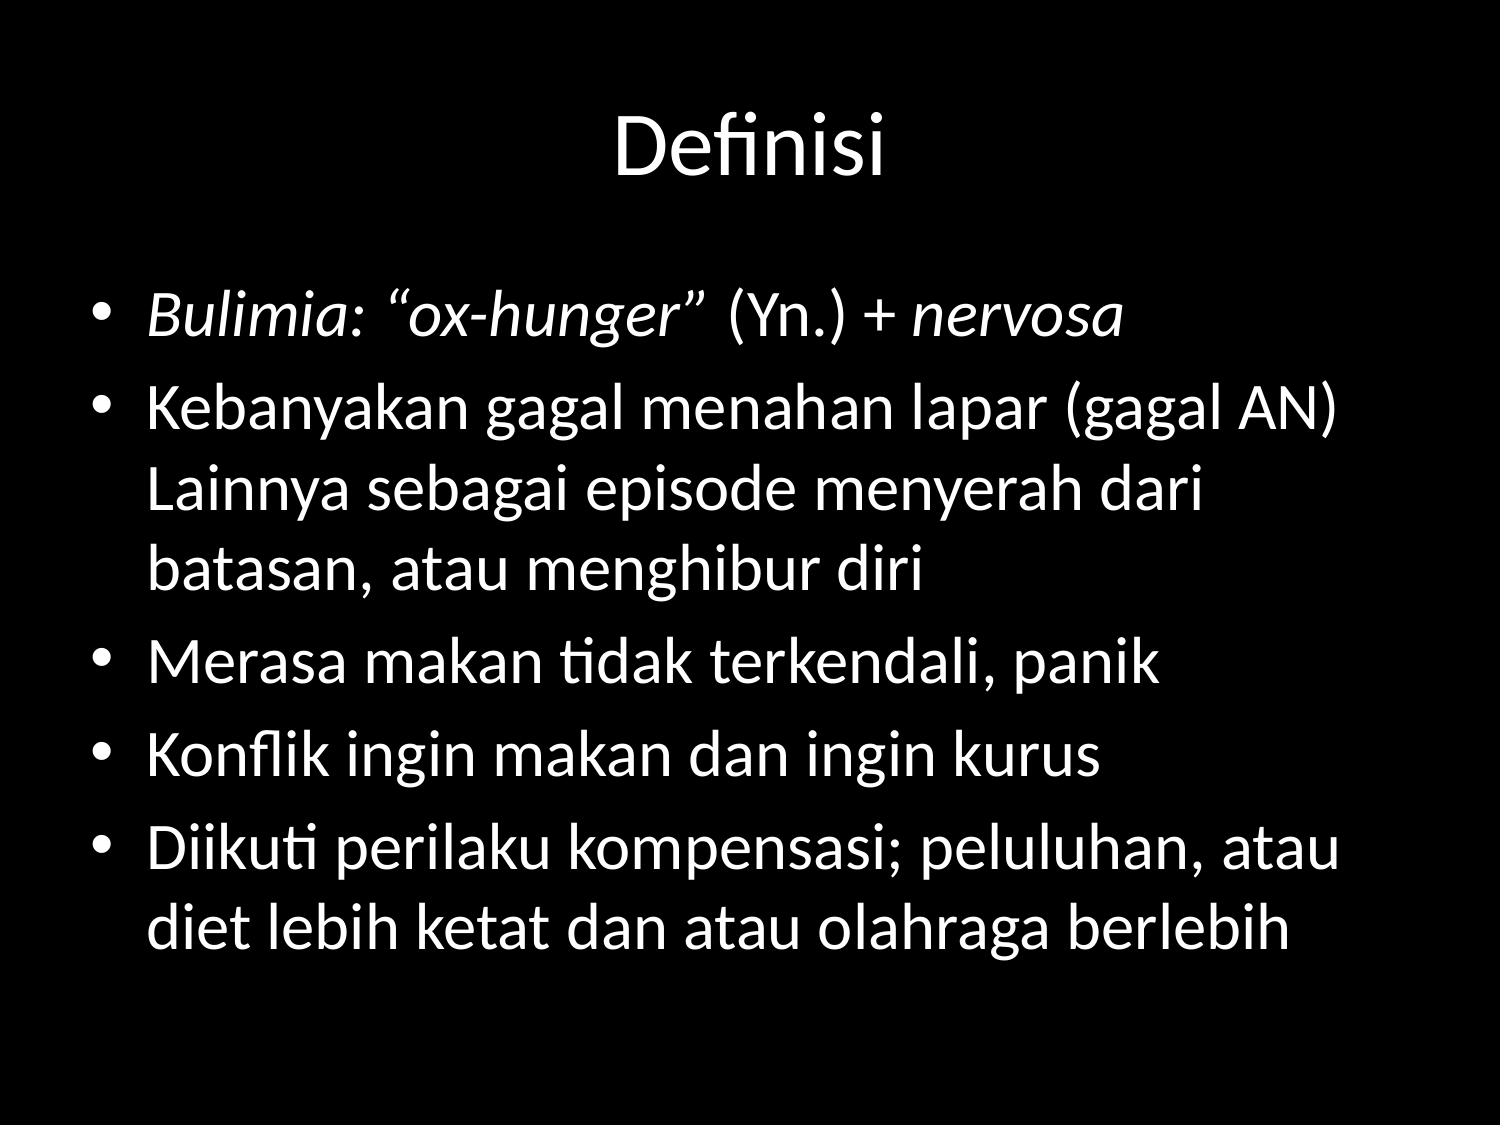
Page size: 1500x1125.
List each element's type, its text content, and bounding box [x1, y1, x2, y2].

list Bulimia: “ox-hunger” (Yn.) + nervosa Kebanyakan gagal menahan lapar (gagal AN) Lainnya sebagai episode menyerah dari batasan, atau menghibur diri Merasa makan tidak terkendali, panik Konflik ingin makan dan ingin kurus Diikuti perilaku kompensasi; peluluhan, atau diet lebih ketat dan atau olahraga berlebih [75, 262, 1425, 1005]
title Definisi [75, 45, 1425, 233]
